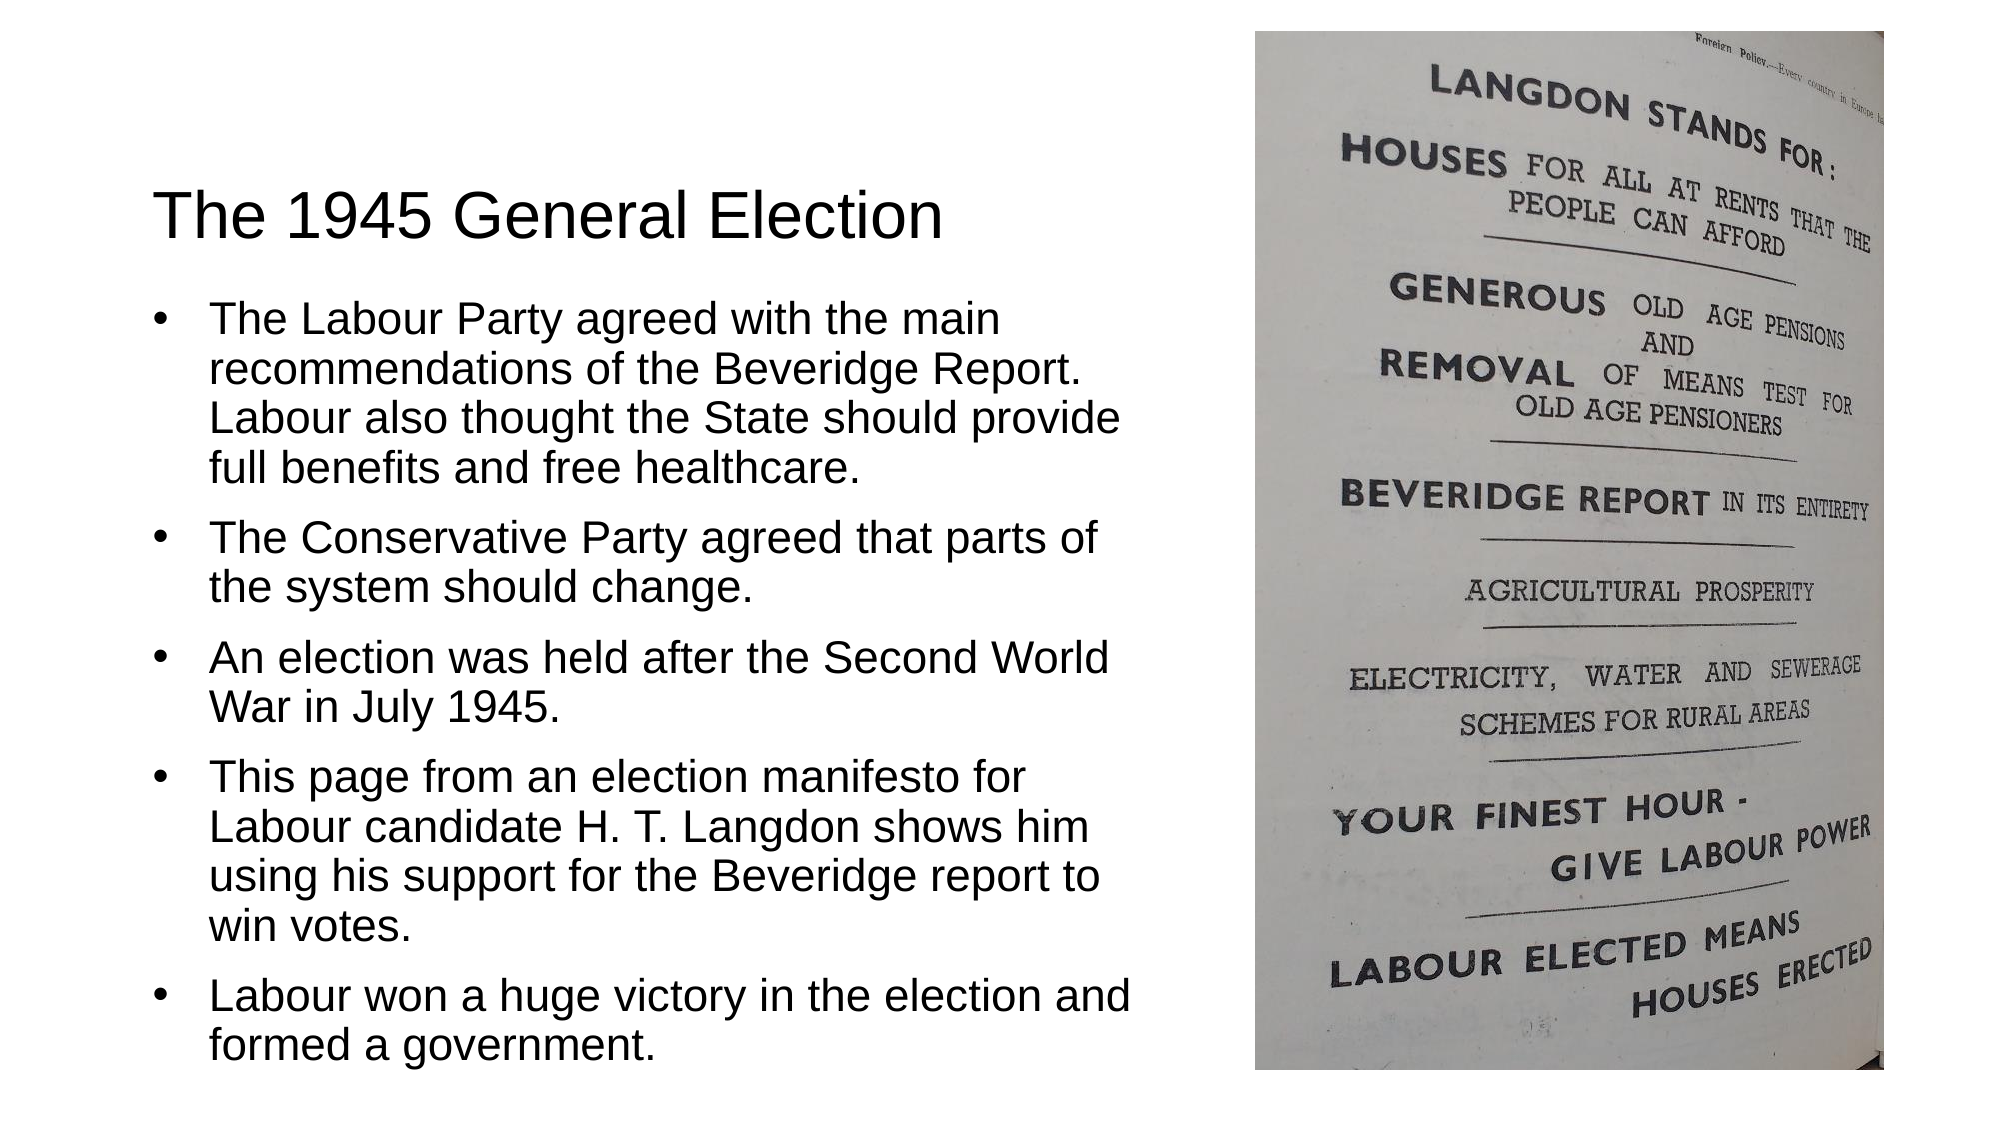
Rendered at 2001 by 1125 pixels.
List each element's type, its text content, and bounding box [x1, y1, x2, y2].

list The Labour Party agreed with the main recommendations of the Beveridge Report. Labour also thought the State should provide full benefits and free healthcare. The Conservative Party agreed that parts of the system should change. An election was held after the Second World War in July 1945. This page from an election manifesto for Labour candidate H. T. Langdon shows him using his support for the Beveridge report to win votes. Labour won a huge victory in the election and formed a government. [137, 287, 1179, 1070]
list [1255, 31, 1884, 1070]
title The 1945 General Election [137, 75, 1109, 261]
